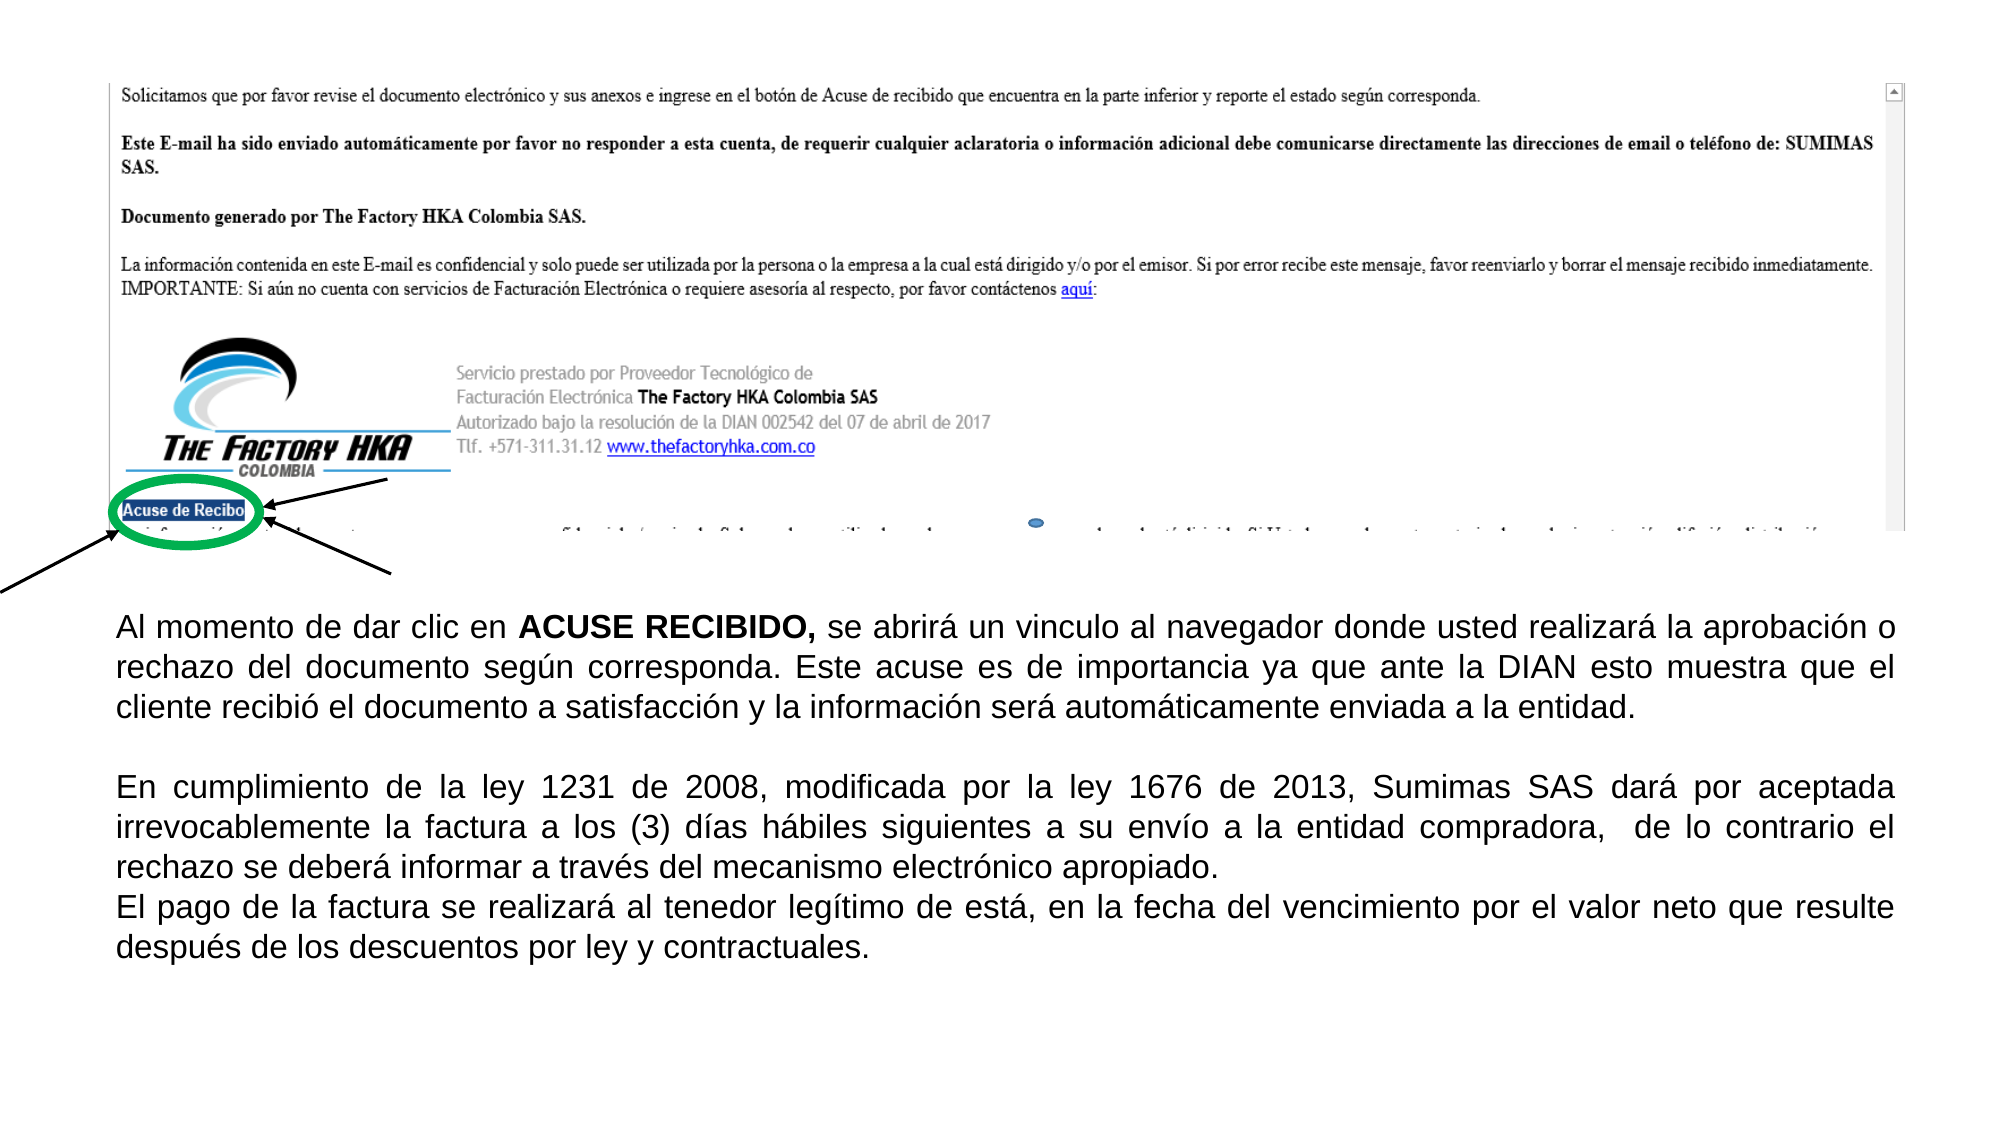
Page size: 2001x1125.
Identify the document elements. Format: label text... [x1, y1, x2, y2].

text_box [0, 530, 120, 593]
text_box Al momento de dar clic en ACUSE RECIBIDO, se abrirá un vinculo al navegador donde usted realizará la aprobación o rechazo del documento según corresponda. Este acuse es de importancia ya que ante la DIAN esto muestra que el cliente recibió el documento a satisfacción y la información será automáticamente enviada a la entidad. En cumplimiento de la ley 1231 de 2008, modificada por la ley 1676 de 2013, Sumimas SAS dará por aceptada irrevocablemente la factura a los (3) días hábiles siguientes a su envío a la entidad compradora, de lo contrario el rechazo se deberá informar a través del mecanismo electrónico apropiado. El pago de la factura se realizará al tenedor legítimo de está, en la fecha del vencimiento por el valor neto que resulte después de los descuentos por ley y contractuales. [101, 598, 1913, 973]
text_box [123, 531, 249, 547]
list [101, 83, 1913, 531]
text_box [262, 478, 388, 508]
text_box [262, 517, 392, 574]
